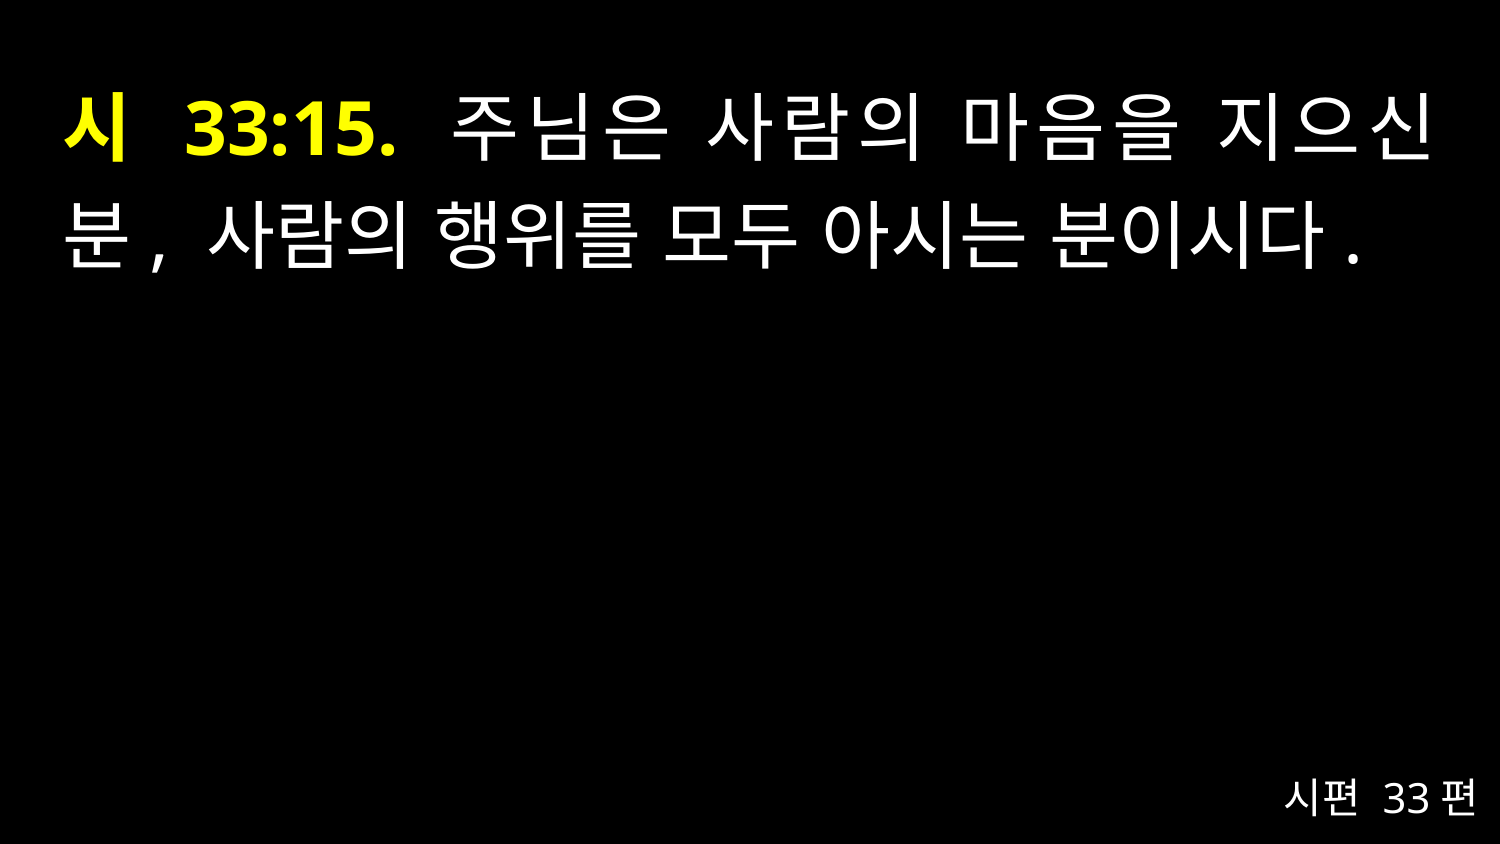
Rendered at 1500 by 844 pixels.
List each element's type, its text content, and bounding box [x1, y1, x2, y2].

title 시 33:15. 주님은 사람의 마음을 지으신 분, 사람의 행위를 모두 아시는 분이시다. [0, 0, 1500, 844]
subtitle 시편 33편 [916, 770, 1500, 844]
